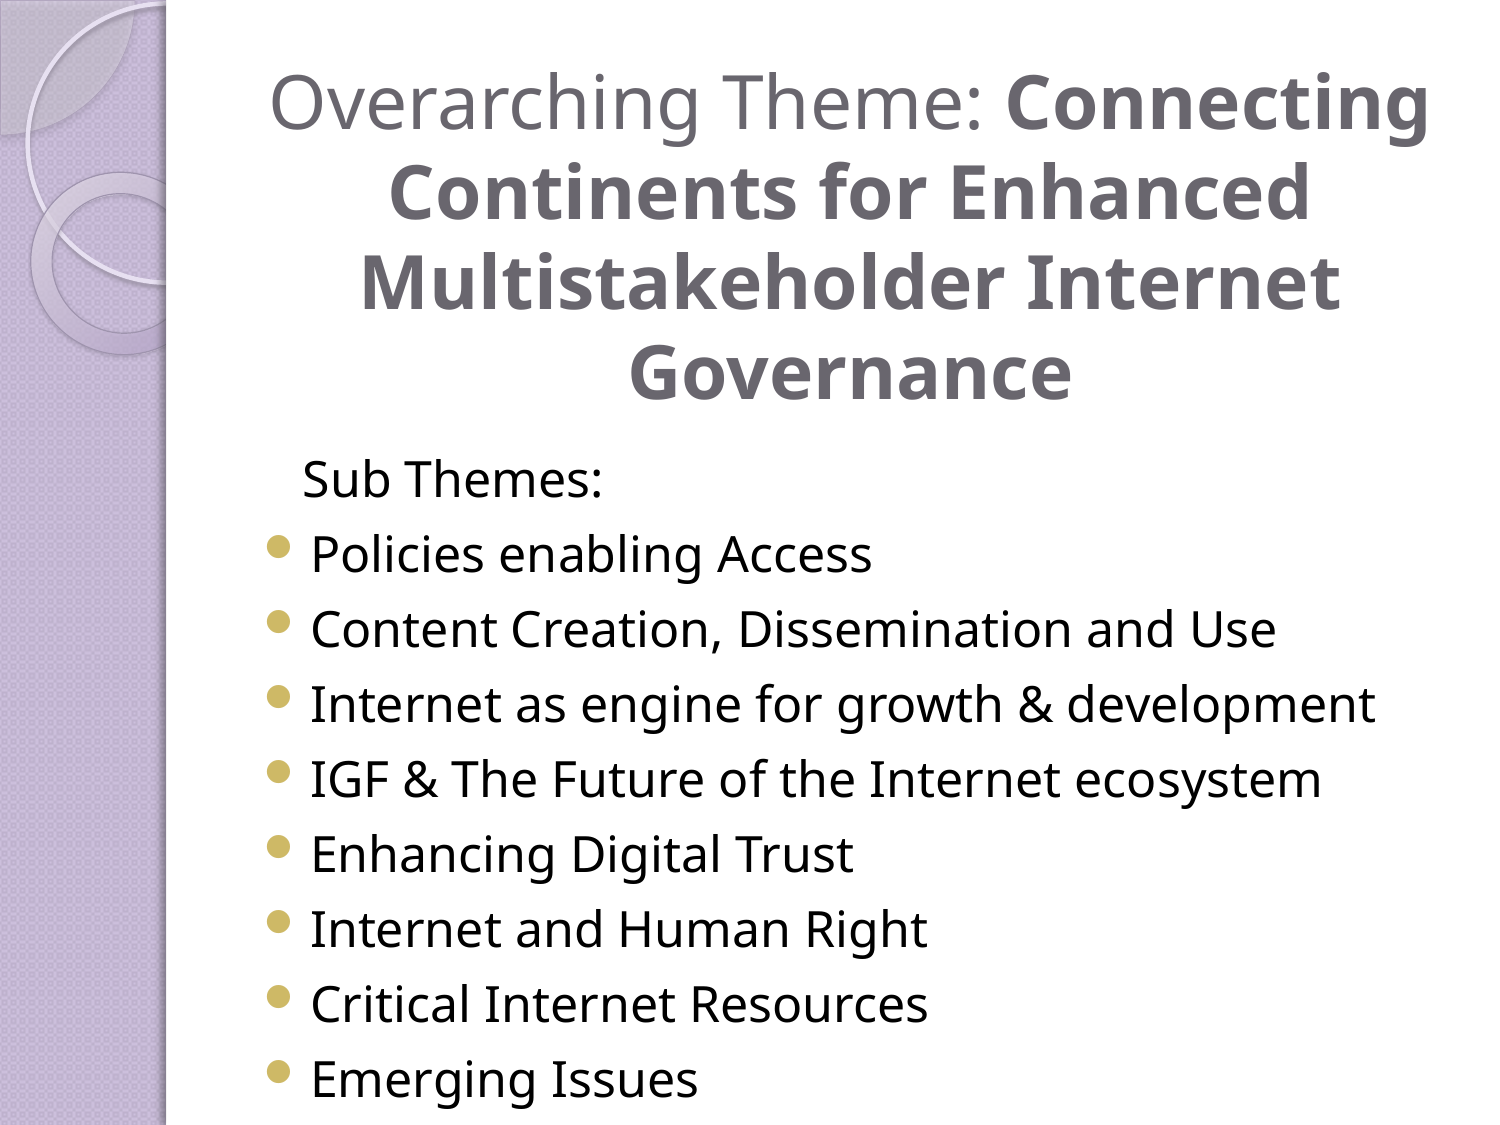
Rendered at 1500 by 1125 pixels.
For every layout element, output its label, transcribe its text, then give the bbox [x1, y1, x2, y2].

list Sub Themes: Policies enabling Access Content Creation, Dissemination and Use Internet as engine for growth & development IGF & The Future of the Internet ecosystem Enhancing Digital Trust Internet and Human Right Critical Internet Resources Emerging Issues [235, 437, 1466, 1025]
title Overarching Theme: Connecting Continents for Enhanced Multistakeholder Internet Governance [235, 45, 1466, 425]
